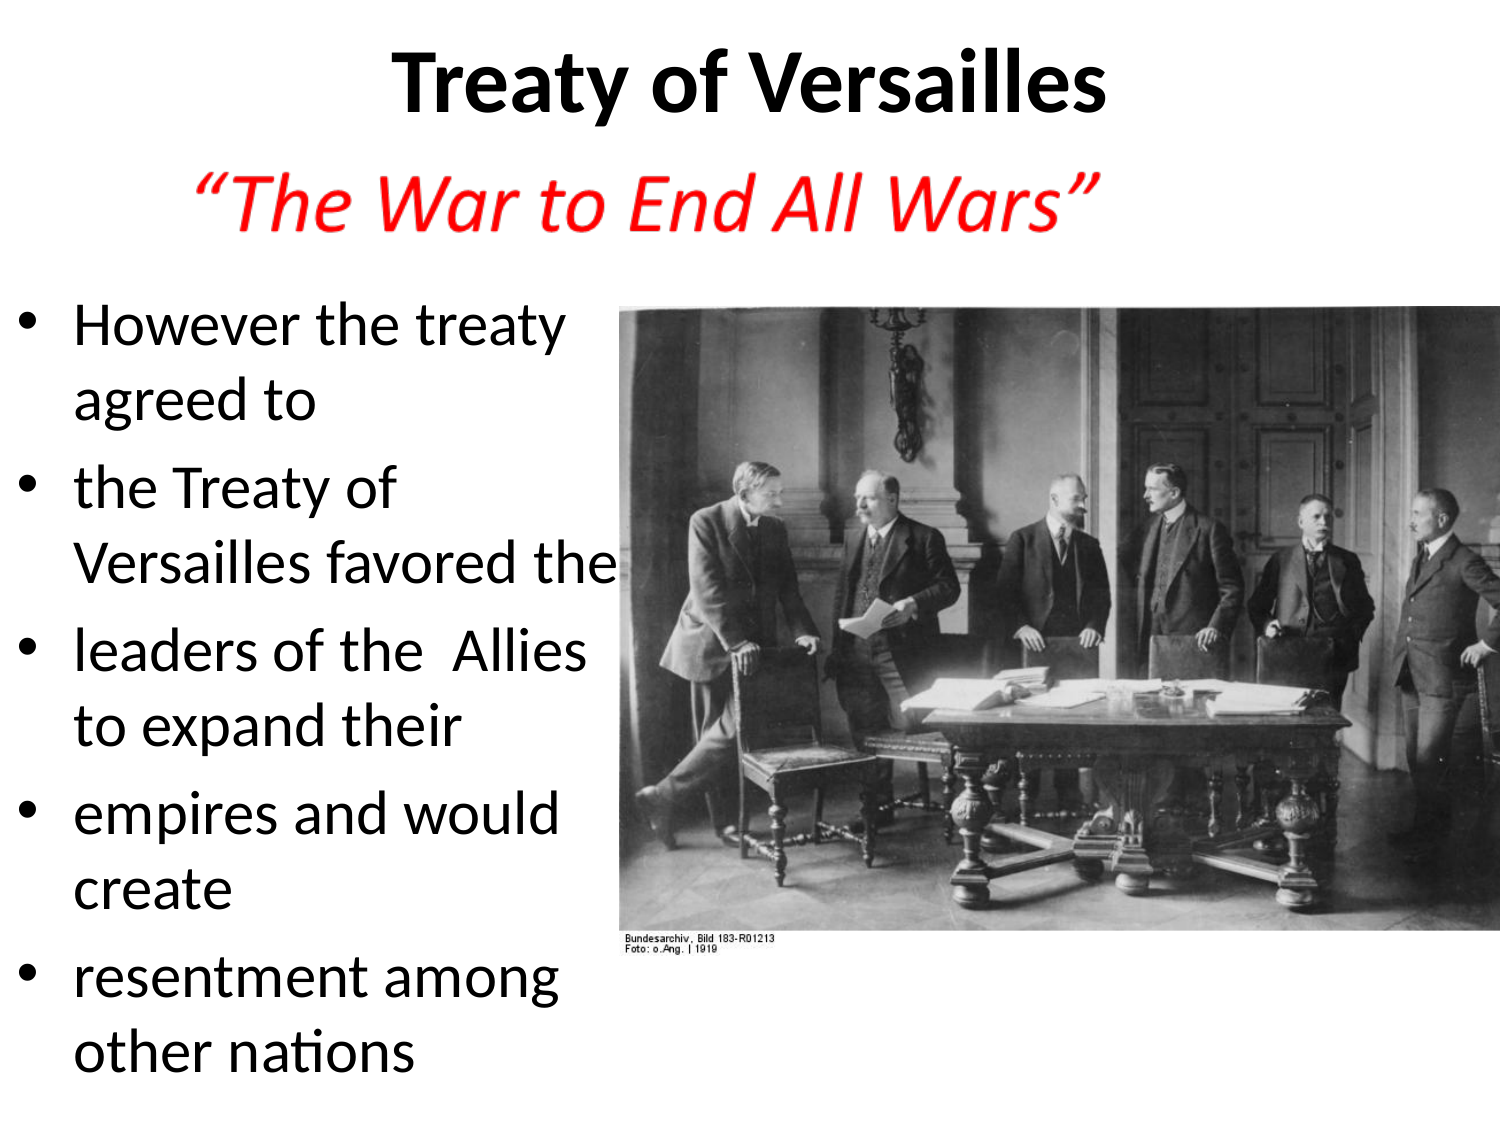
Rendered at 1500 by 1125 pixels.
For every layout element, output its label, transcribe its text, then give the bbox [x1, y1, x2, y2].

picture [134, 124, 1500, 956]
title Treaty of Versailles [75, 1, 1425, 150]
list However the treaty agreed to the Treaty of Versailles favored the leaders of the Allies to expand their empires and would create resentment among other nations [1, 275, 638, 1125]
